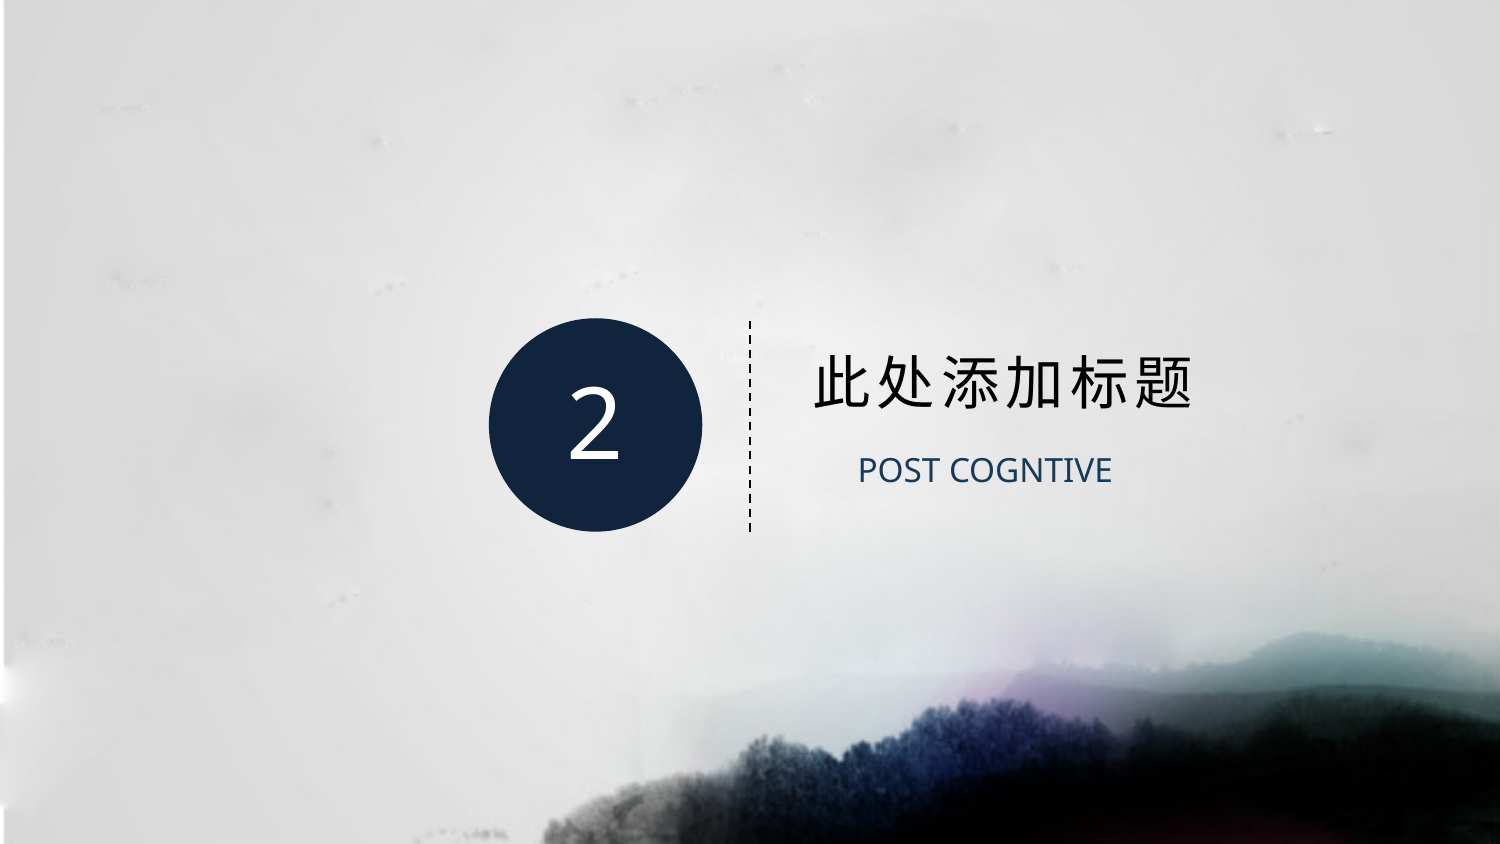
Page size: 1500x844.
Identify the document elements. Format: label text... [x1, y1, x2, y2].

text_box POST COGNTIVE [842, 441, 1128, 497]
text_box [488, 317, 703, 532]
picture [0, 0, 1500, 844]
text_box 此处添加标题 [797, 338, 1208, 424]
